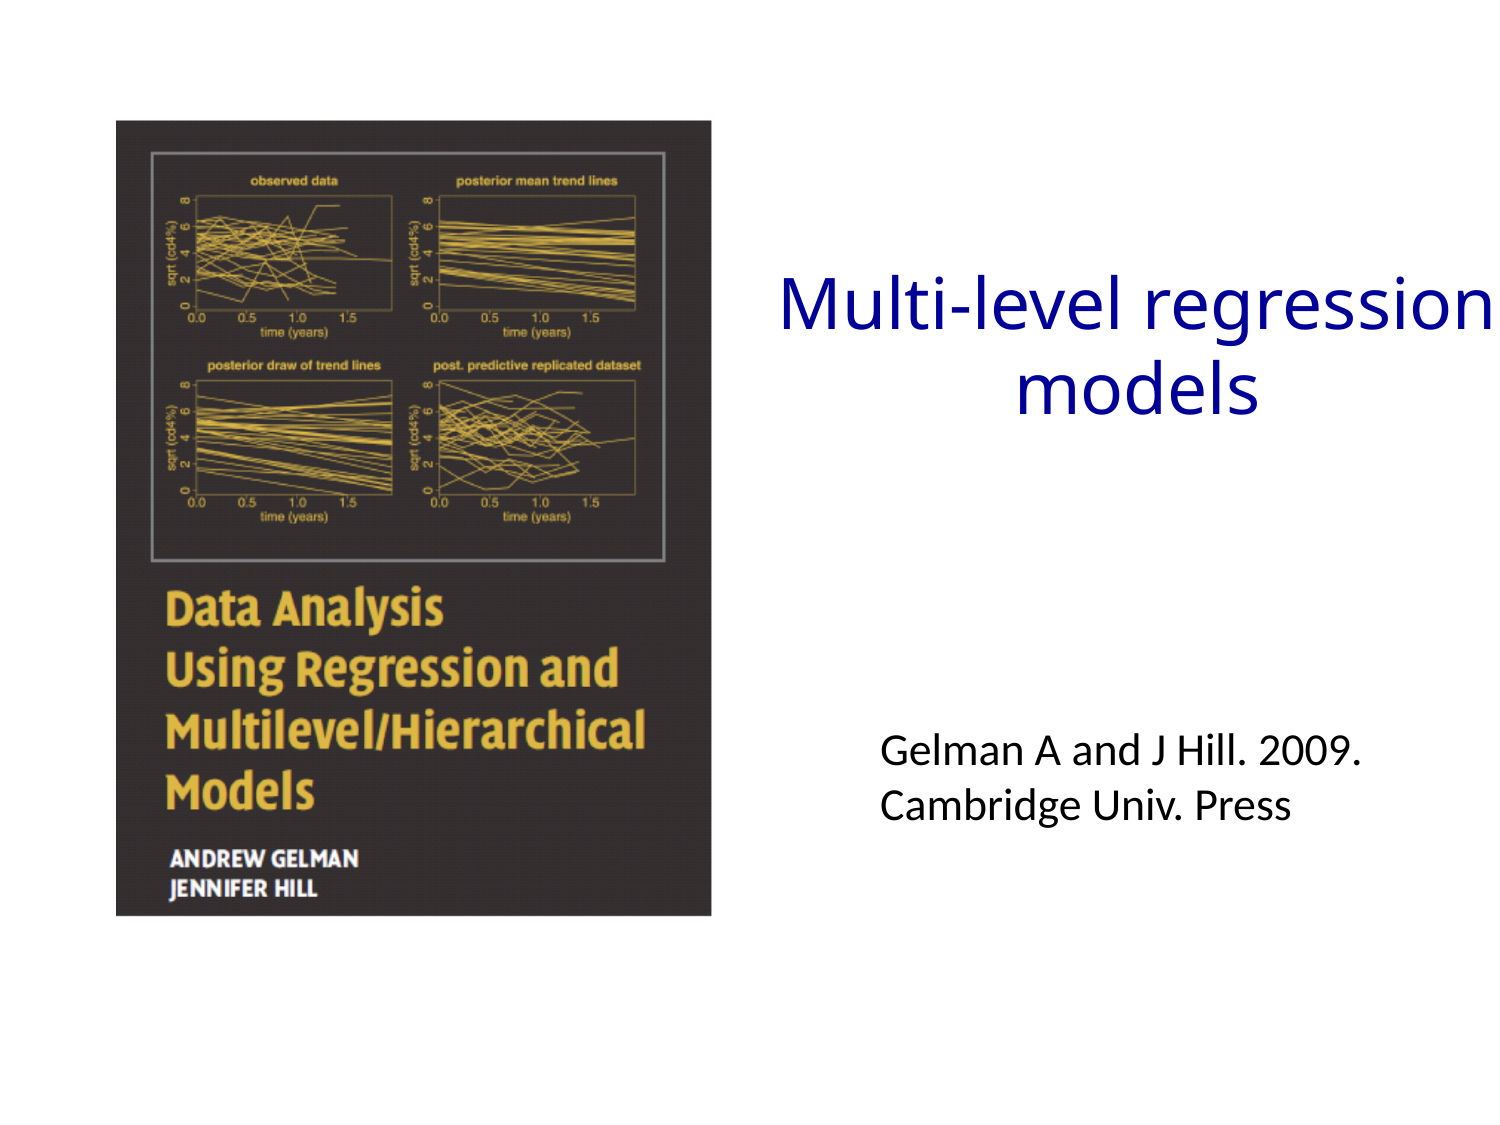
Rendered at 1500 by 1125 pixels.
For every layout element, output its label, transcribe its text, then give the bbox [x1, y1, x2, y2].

title Multi-level regression models [743, 249, 1500, 438]
picture [112, 87, 740, 942]
text_box Gelman A and J Hill. 2009. Cambridge Univ. Press [865, 712, 1389, 838]
